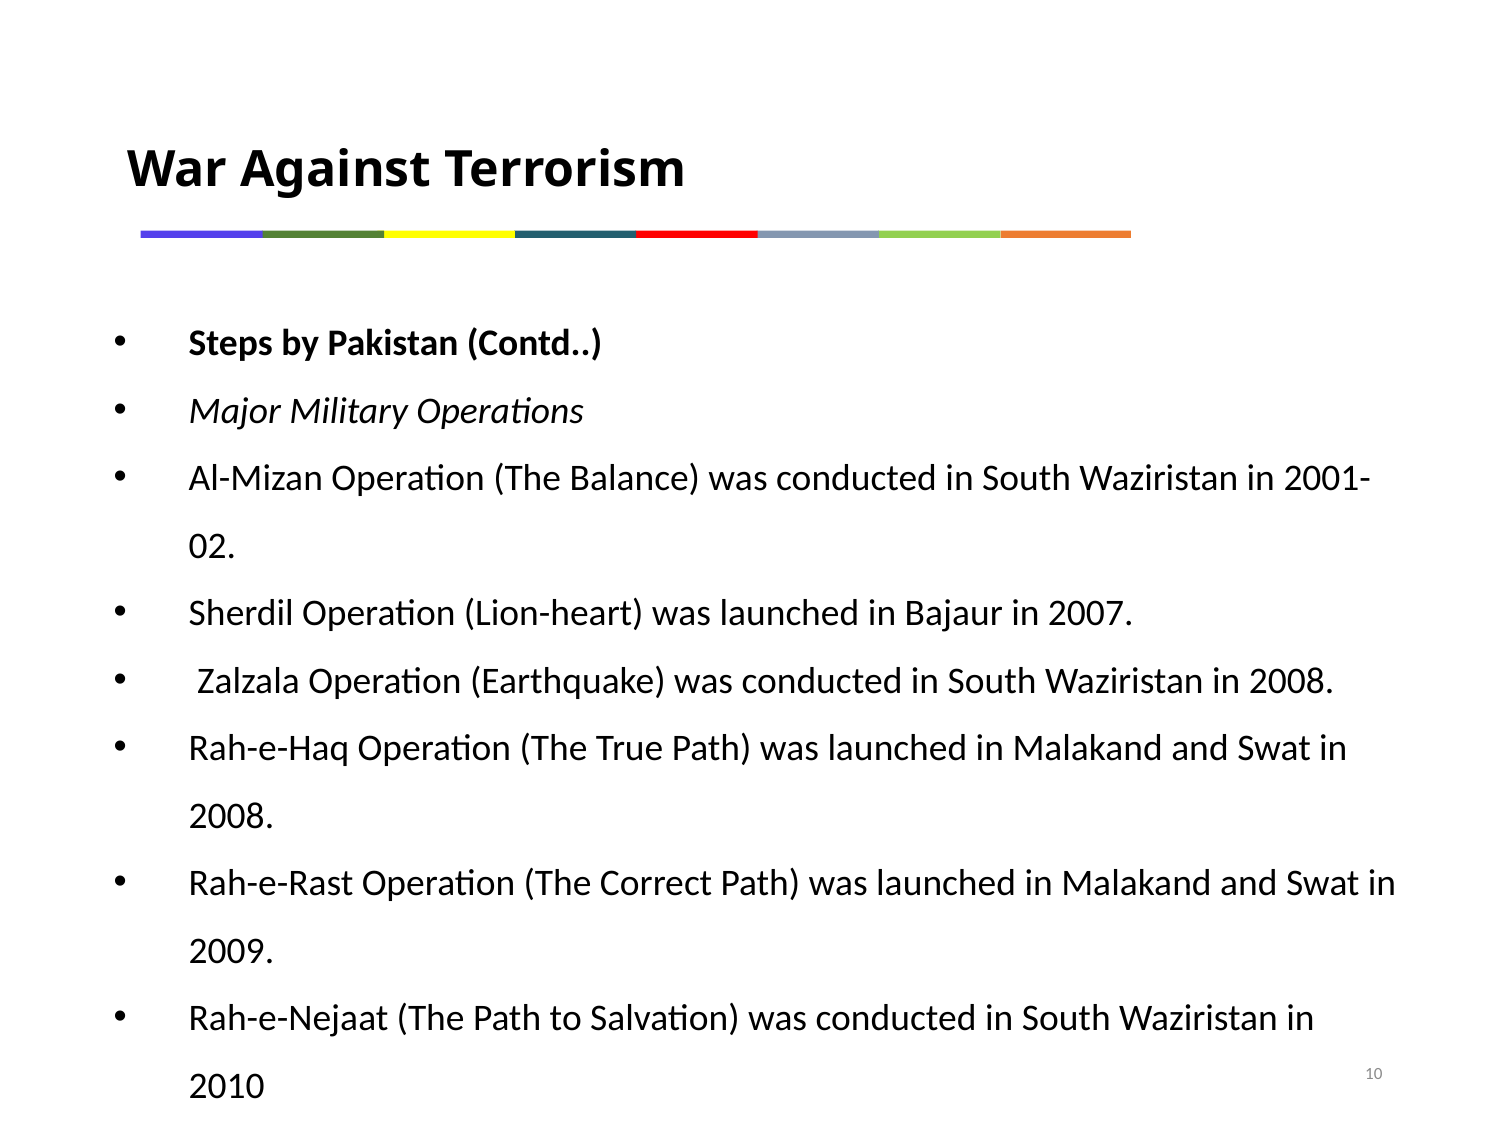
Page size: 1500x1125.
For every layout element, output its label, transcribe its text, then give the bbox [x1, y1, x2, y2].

text_box Steps by Pakistan (Contd..) Major Military Operations Al-Mizan Operation (The Balance) was conducted in South Waziristan in 2001-02. Sherdil Operation (Lion-heart) was launched in Bajaur in 2007. Zalzala Operation (Earthquake) was conducted in South Waziristan in 2008. Rah-e-Haq Operation (The True Path) was launched in Malakand and Swat in 2008. Rah-e-Rast Operation (The Correct Path) was launched in Malakand and Swat in 2009. Rah-e-Nejaat (The Path to Salvation) was conducted in South Waziristan in 2010 [98, 288, 1415, 1114]
slide_number 10 [1060, 1042, 1398, 1103]
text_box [140, 230, 1131, 239]
text_box War Against Terrorism [112, 120, 1500, 276]
